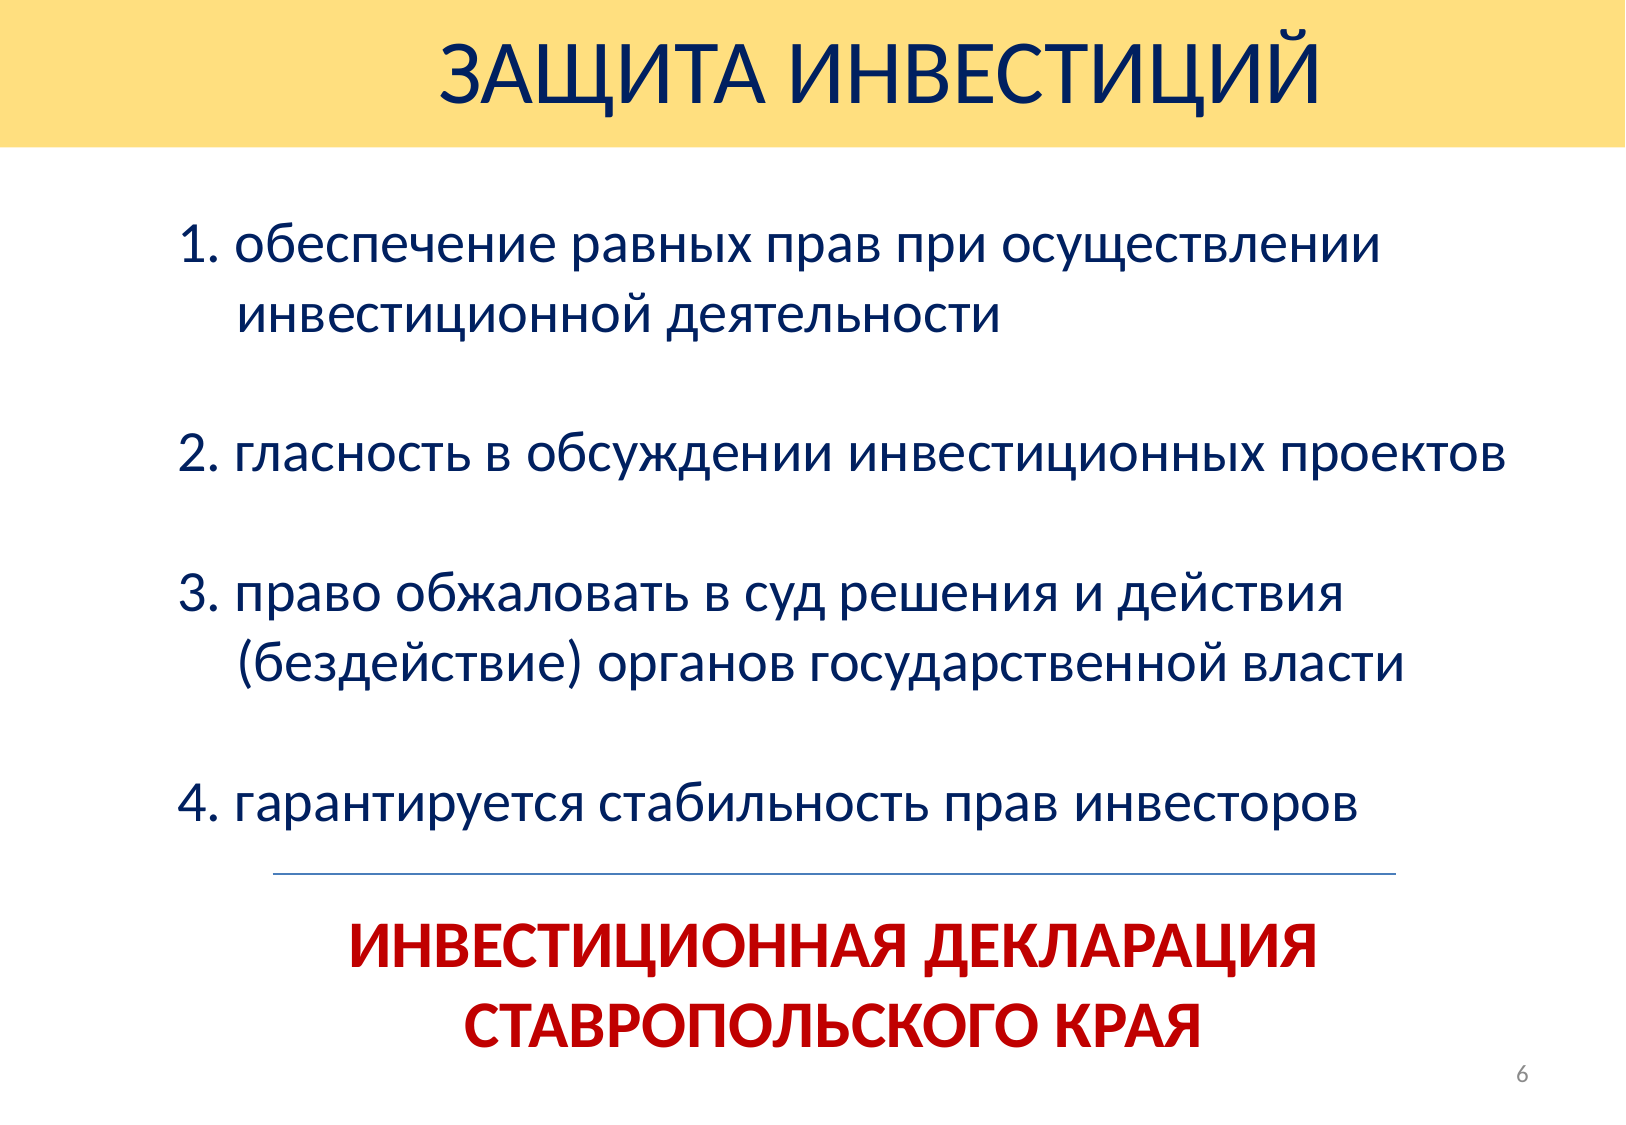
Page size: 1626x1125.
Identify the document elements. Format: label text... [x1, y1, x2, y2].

text_box ИНВЕСТИЦИОННАЯ ДЕКЛАРАЦИЯ СТАВРОПОЛЬСКОГО КРАЯ [126, 893, 1542, 1068]
text_box 1. обеспечение равных прав при осуществлении инвестиционной деятельности 2. гласность в обсуждении инвестиционных проектов 3. право обжаловать в суд решения и действия (бездействие) органов государственной власти 4. гарантируется стабильность прав инвесторов [162, 196, 1542, 841]
text_box ЗАЩИТА ИНВЕСТИЦИЙ [185, 11, 1578, 122]
slide_number 6 [1164, 1042, 1544, 1103]
text_box [0, 0, 1625, 149]
